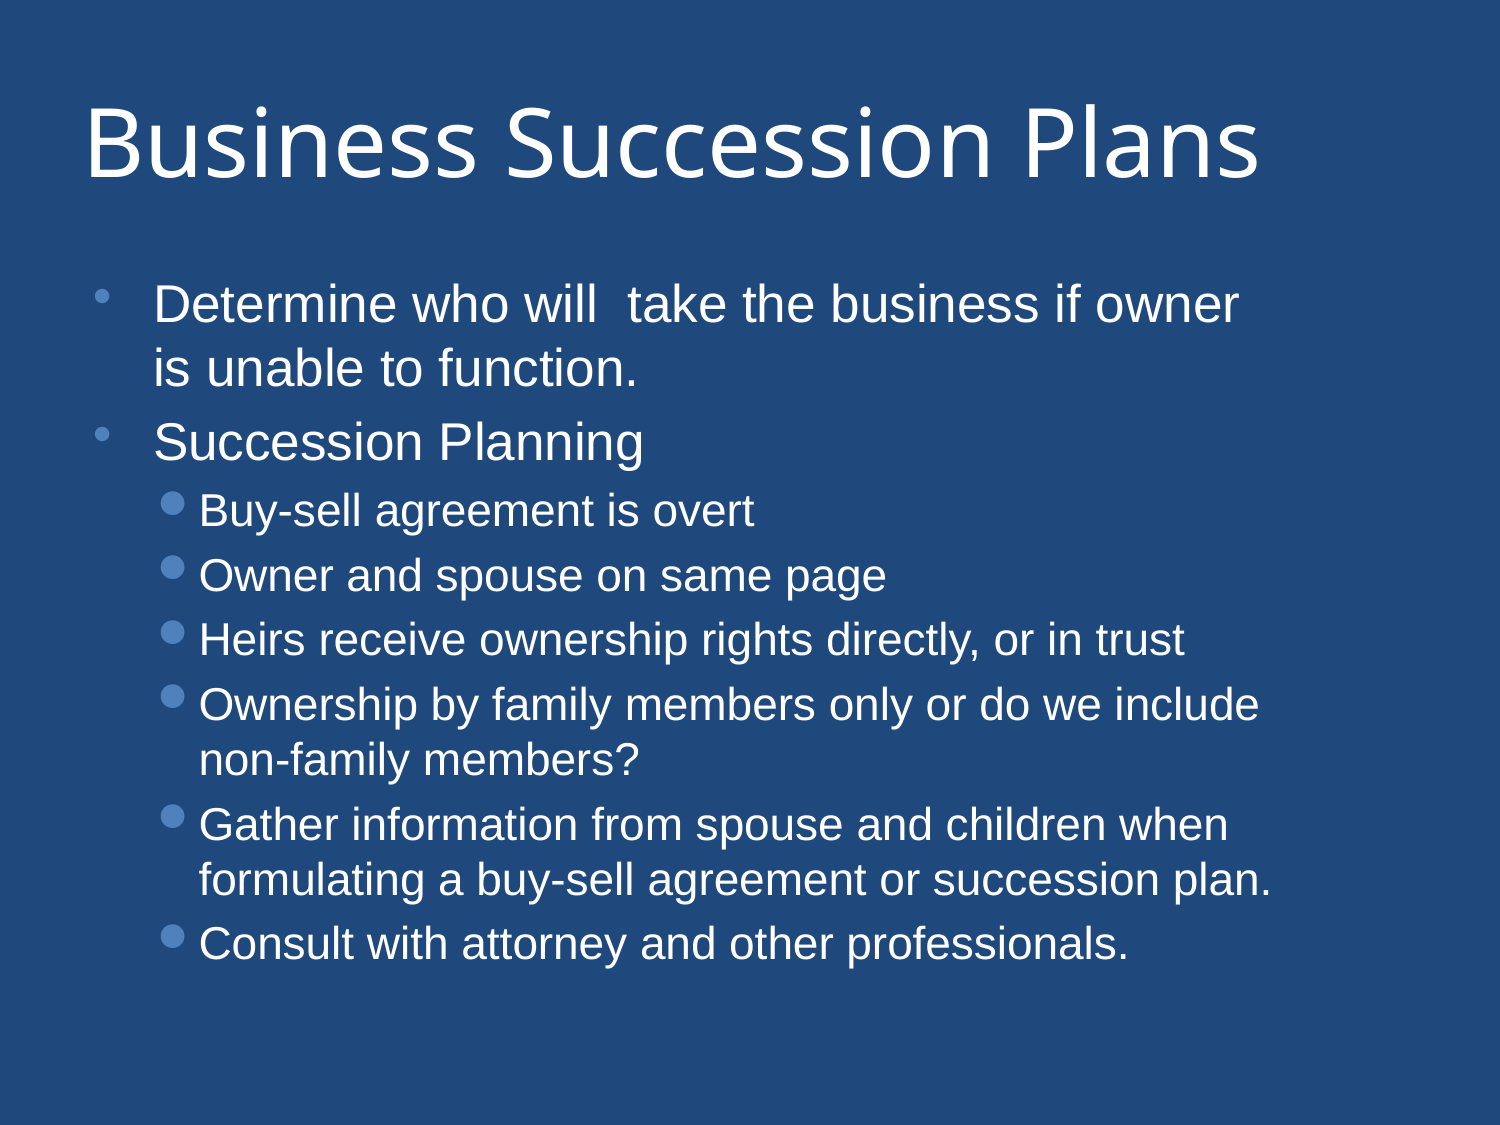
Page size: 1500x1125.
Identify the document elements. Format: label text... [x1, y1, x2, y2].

title Business Succession Plans [75, 45, 1300, 233]
list Determine who will take the business if owner is unable to function. Succession Planning Buy-sell agreement is overt Owner and spouse on same page Heirs receive ownership rights directly, or in trust Ownership by family members only or do we include non-family members? Gather information from spouse and children when formulating a buy-sell agreement or succession plan. Consult with attorney and other professionals. [75, 262, 1300, 1005]
